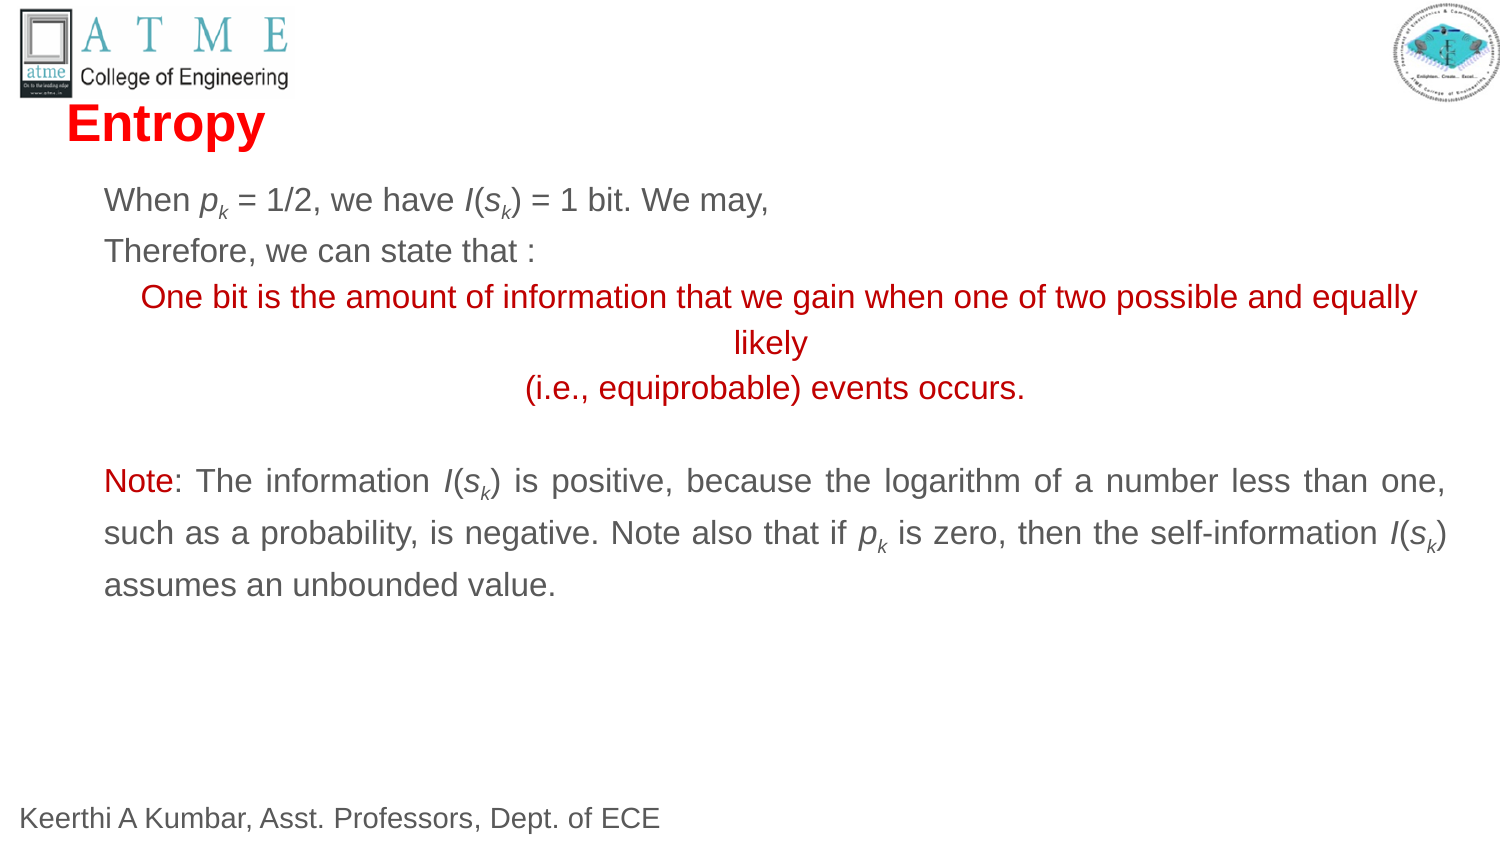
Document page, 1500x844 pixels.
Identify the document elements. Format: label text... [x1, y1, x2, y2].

picture [17, 6, 295, 99]
title Entropy [51, 72, 1449, 167]
picture [1389, 1, 1500, 104]
list When pk = 1/2, we have I(sk) = 1 bit. We may, Therefore, we can state that : One bit is the amount of information that we gain when one of two possible and equally likely (i.e., equiprobable) events occurs. Note: The information I(sk) is positive, because the logarithm of a number less than one, such as a probability, is negative. Note also that if pk is zero, then the self-information I(sk) assumes an unbounded value. [69, 156, 1463, 789]
